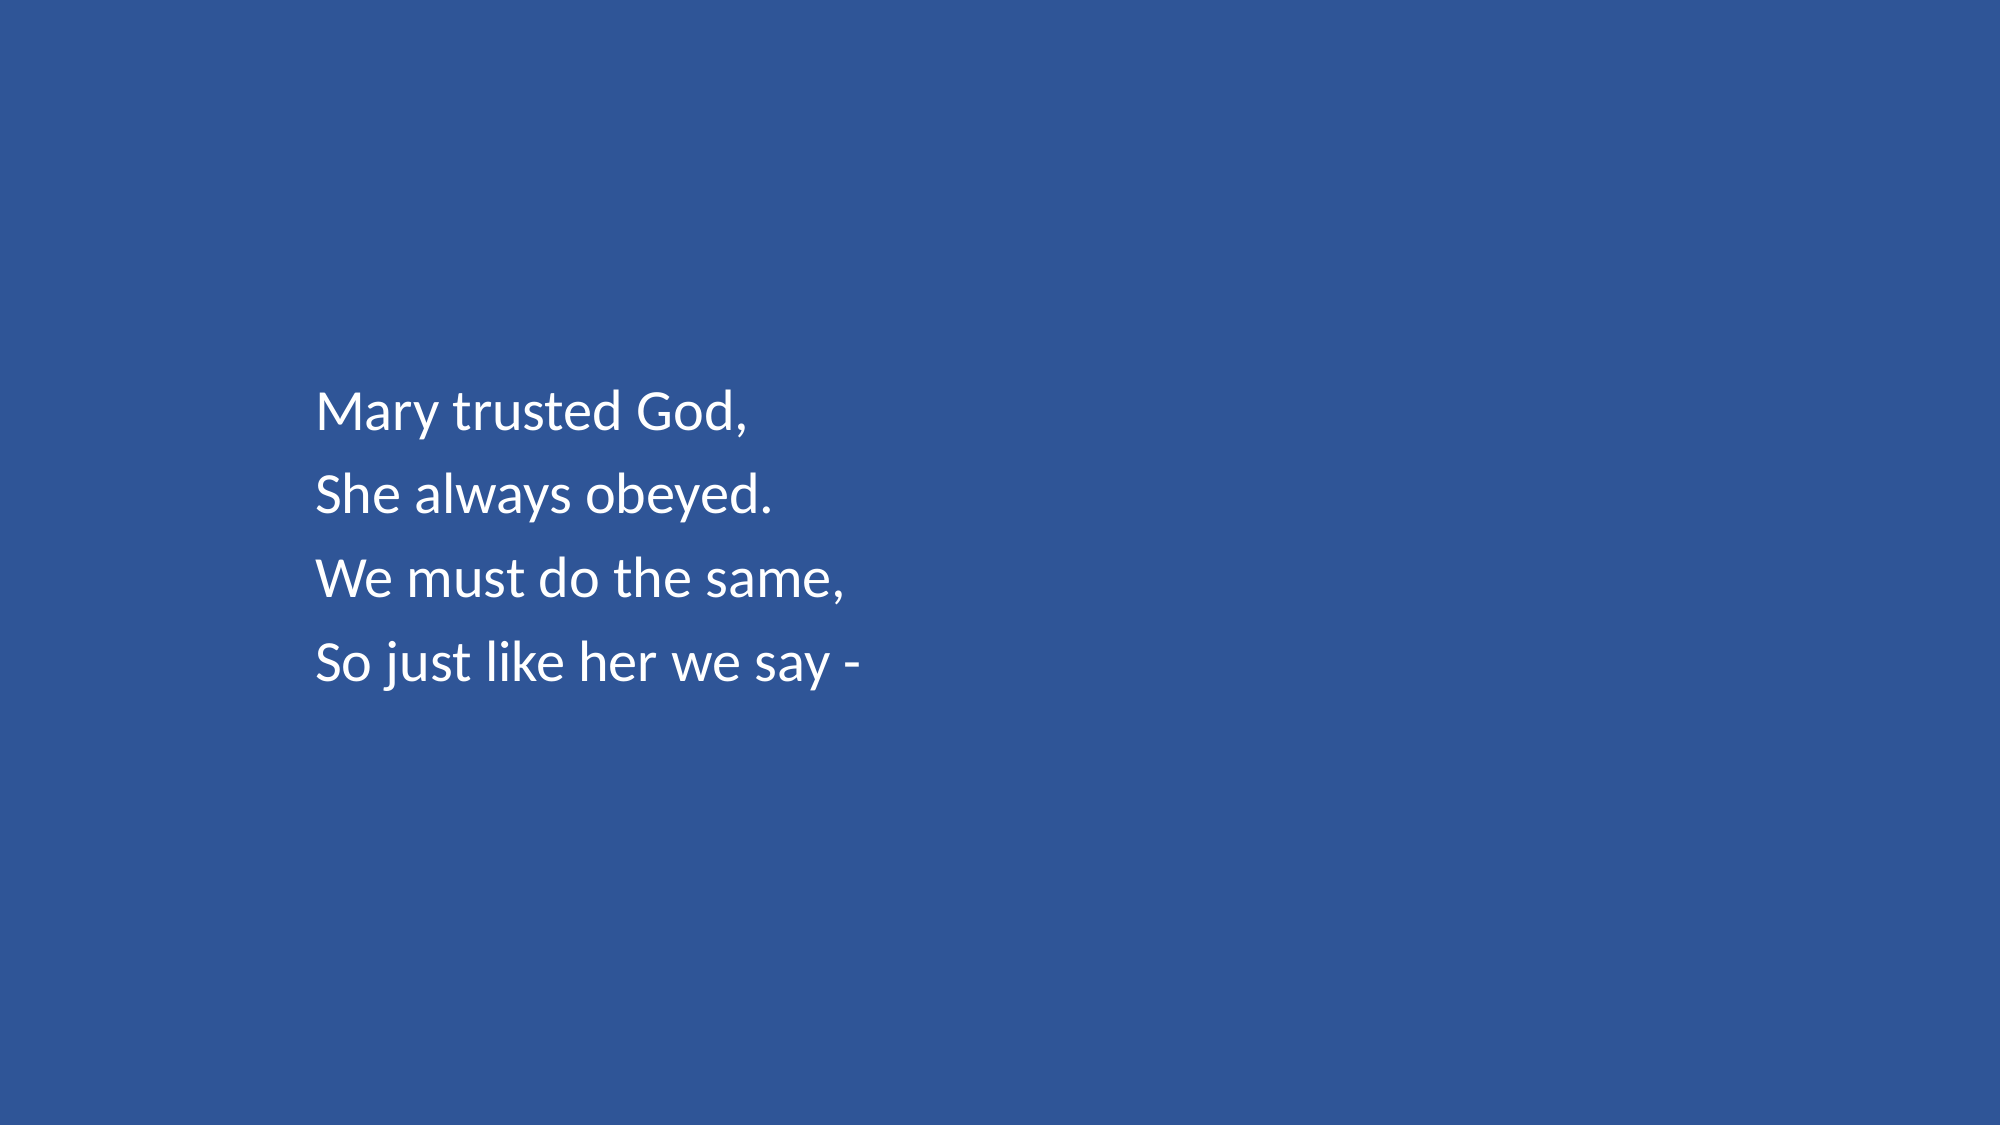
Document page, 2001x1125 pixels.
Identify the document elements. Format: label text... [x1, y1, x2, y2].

list Mary trusted God, She always obeyed. We must do the same, So just like her we say - [300, 372, 1700, 753]
